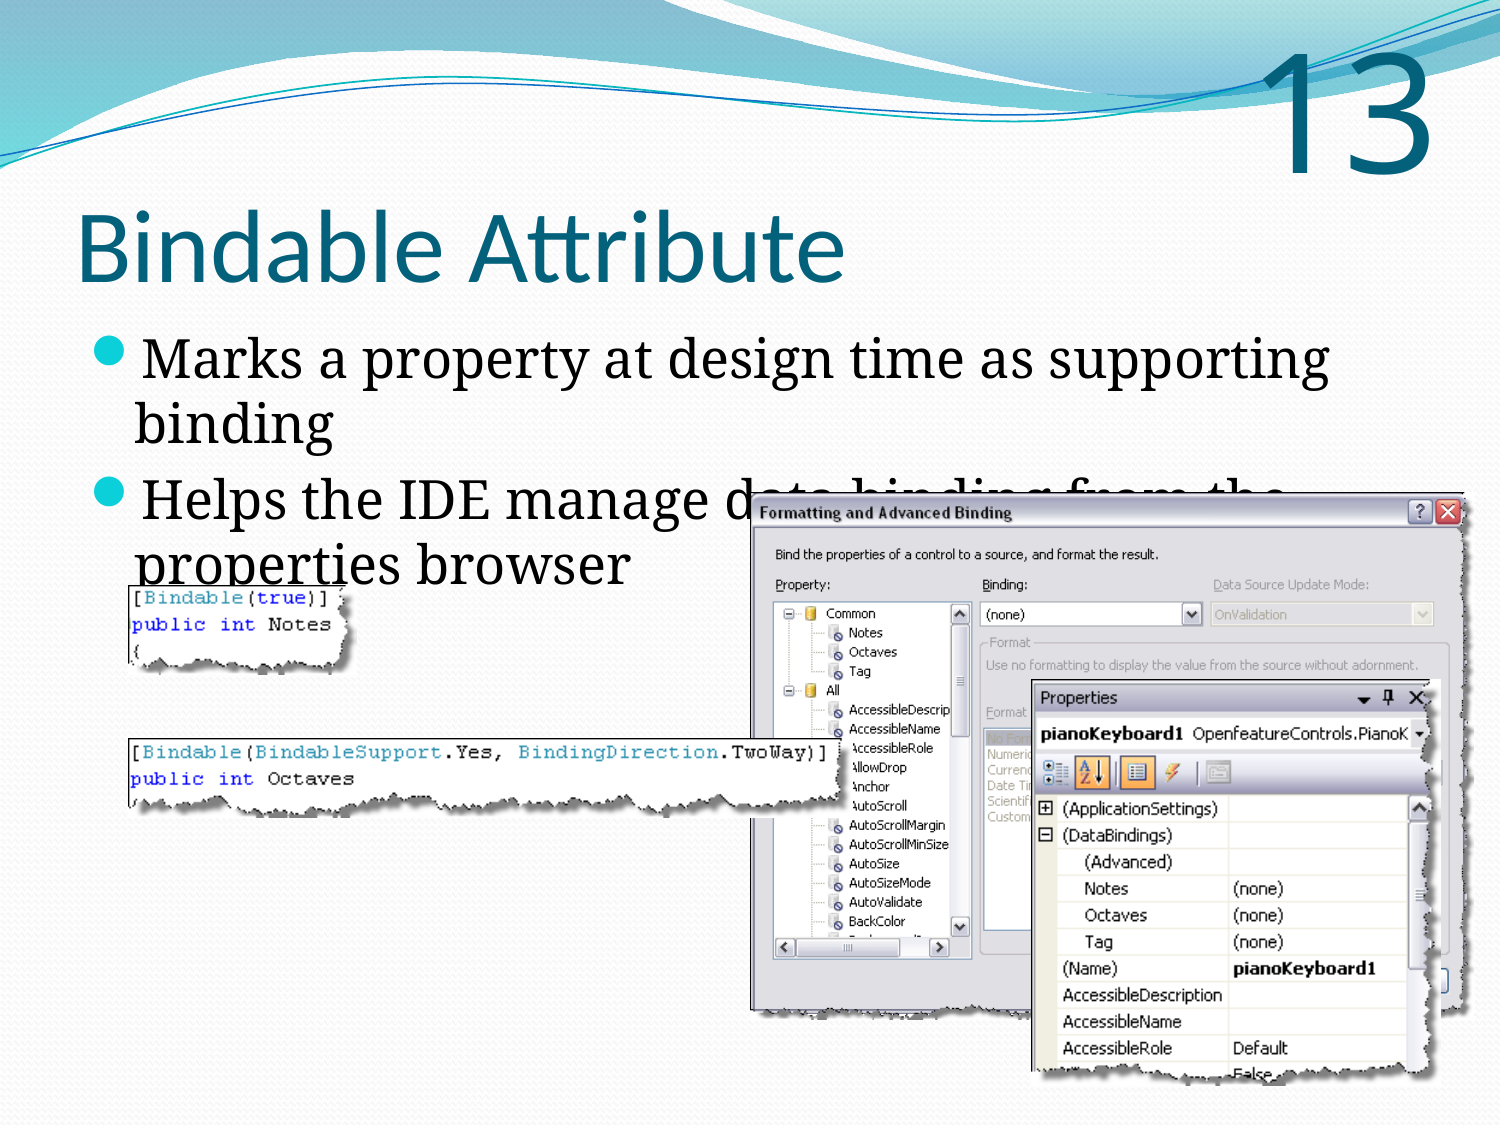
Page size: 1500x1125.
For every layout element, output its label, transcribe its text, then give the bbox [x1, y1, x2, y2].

picture [128, 585, 358, 676]
list Marks a property at design time as supporting binding Helps the IDE manage data binding from the properties browser [75, 317, 1425, 1038]
picture [128, 491, 1474, 1086]
text_box 13 [1233, 0, 1454, 215]
title Bindable Attribute [75, 115, 1425, 303]
